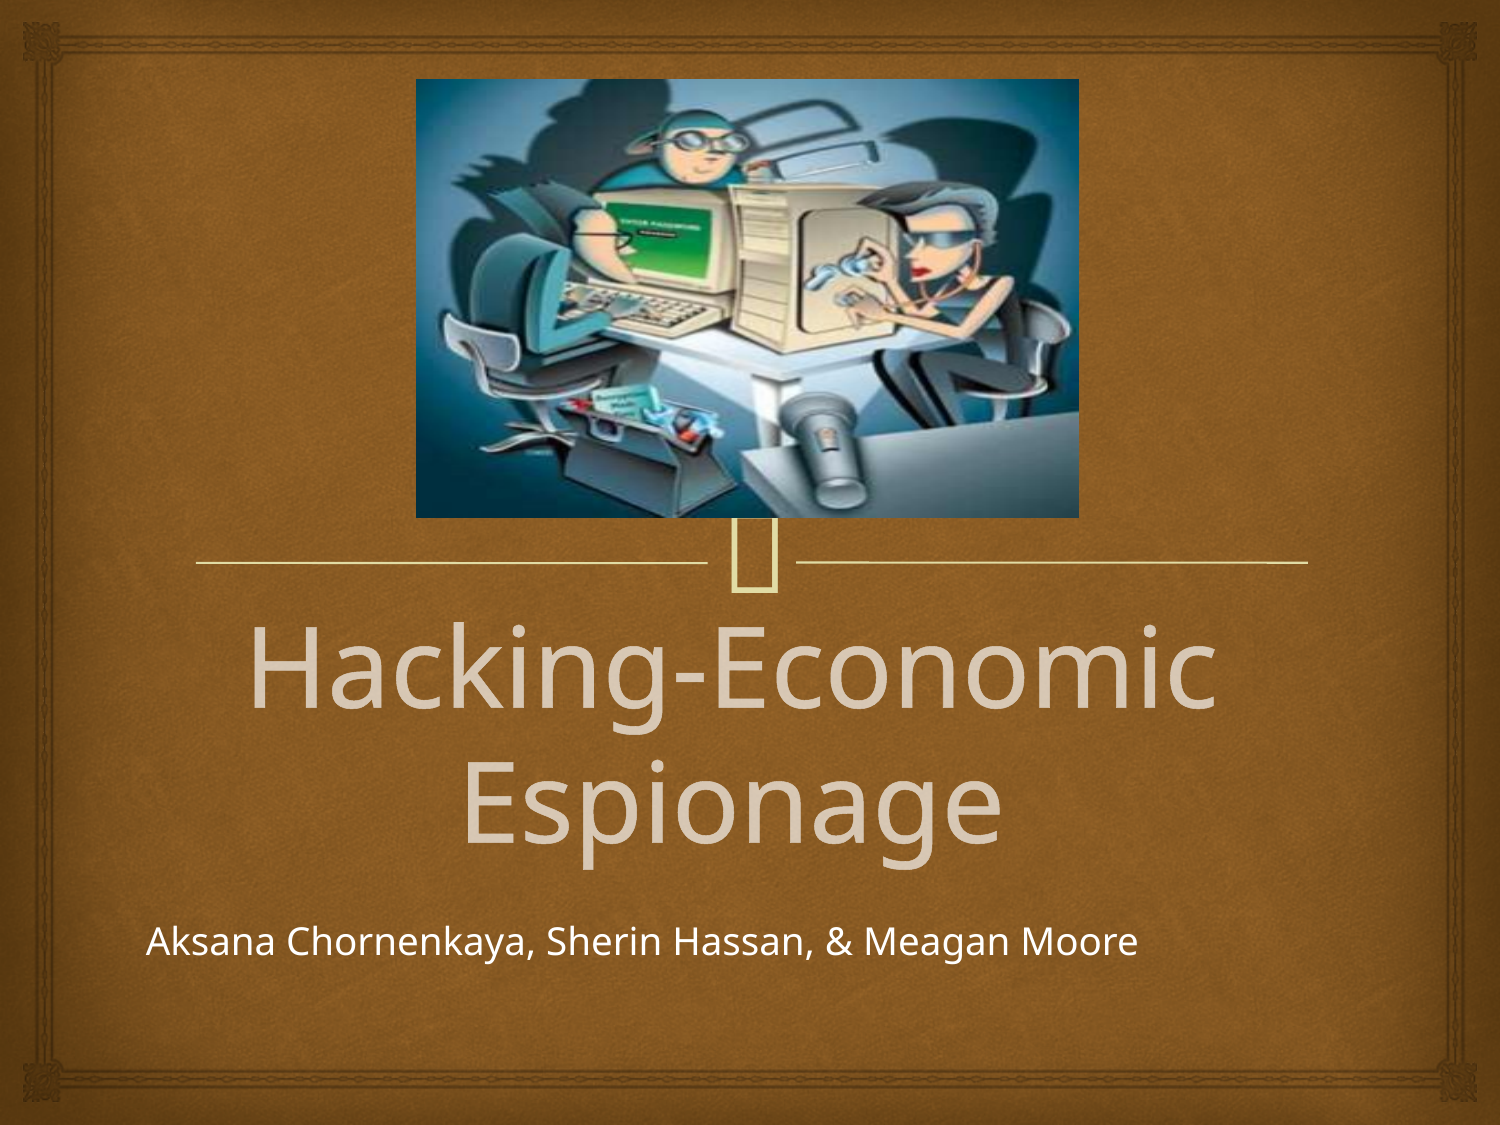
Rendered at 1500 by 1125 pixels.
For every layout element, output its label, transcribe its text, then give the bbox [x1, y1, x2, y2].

title Hacking-Economic Espionage [112, 21, 1350, 873]
picture [0, 0, 1500, 1125]
subtitle Aksana Chornenkaya, Sherin Hassan, & Meagan Moore [112, 909, 1173, 1010]
